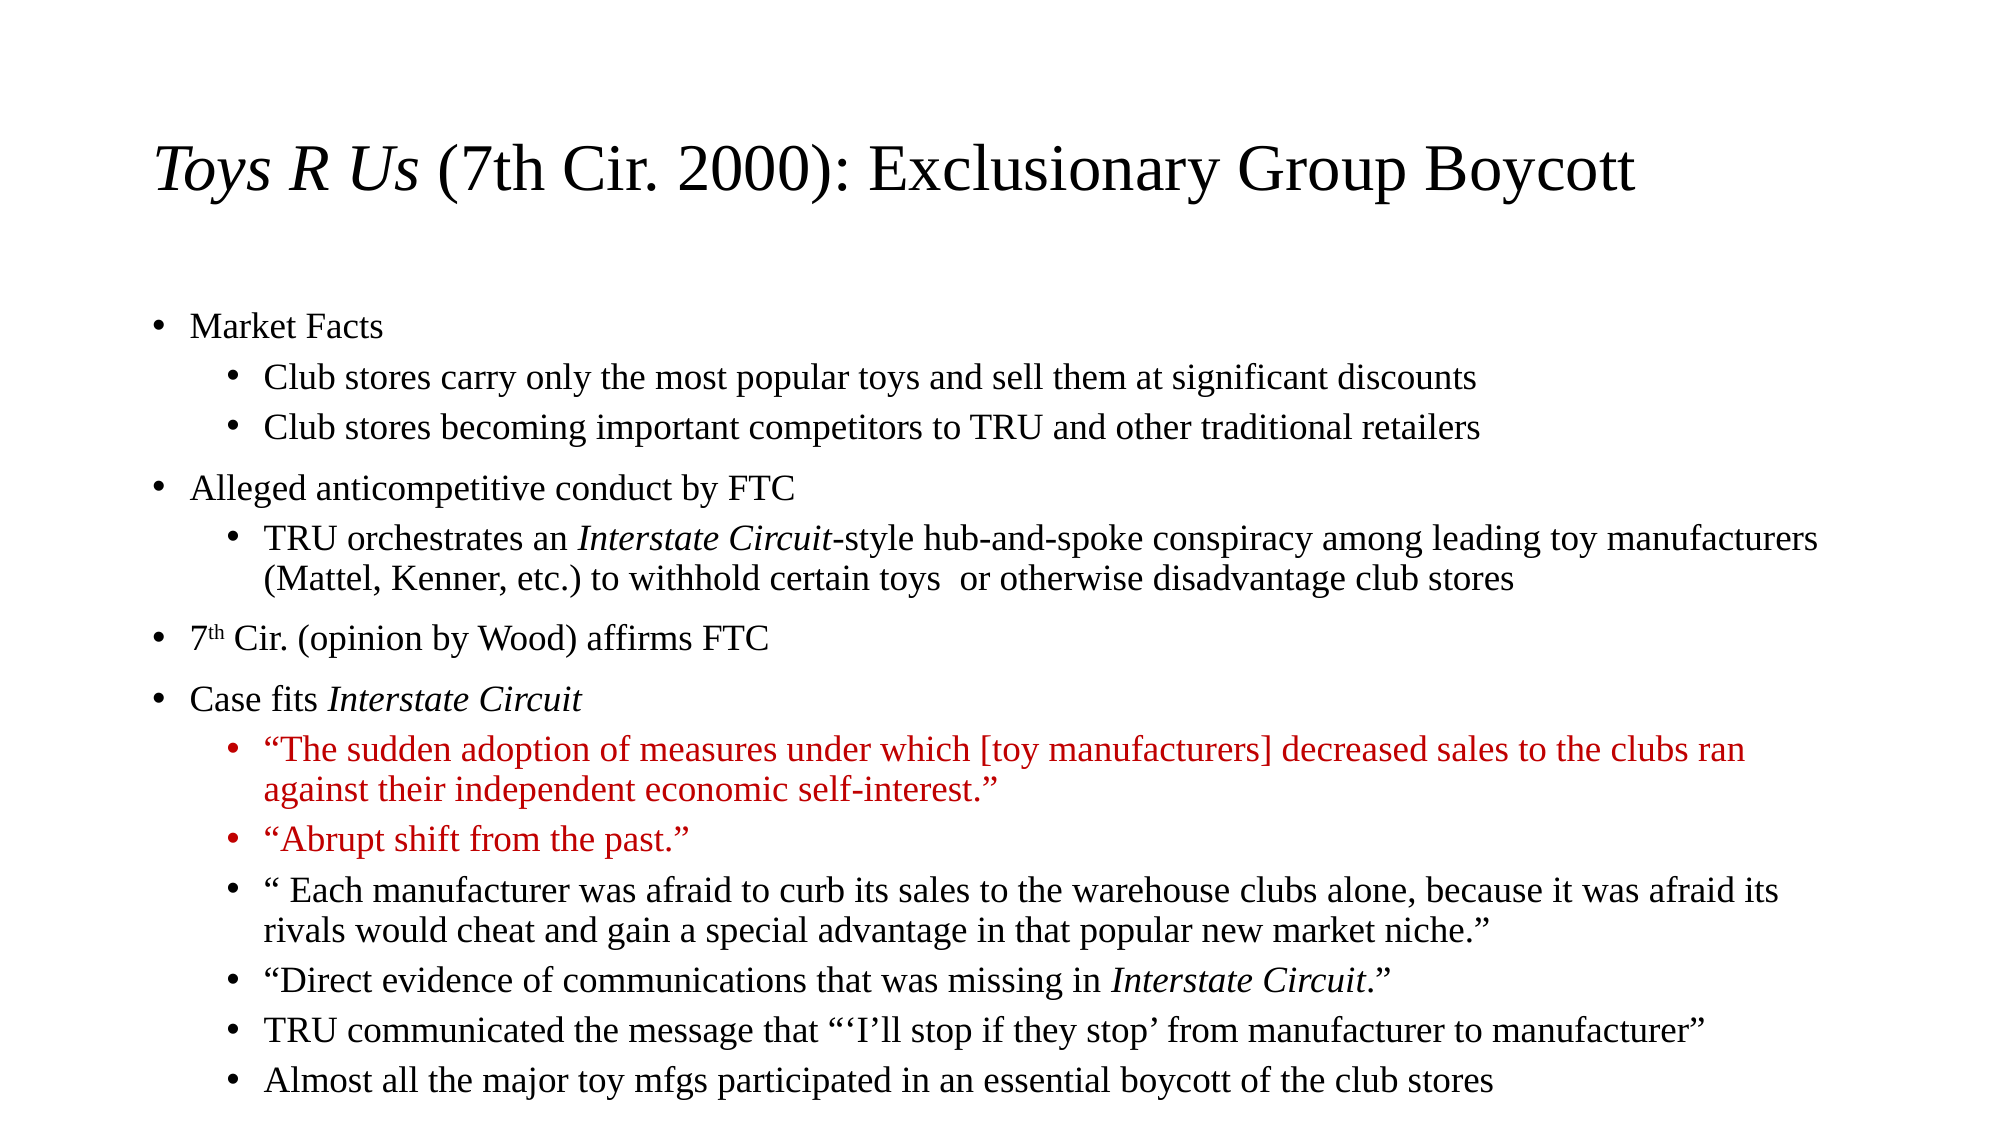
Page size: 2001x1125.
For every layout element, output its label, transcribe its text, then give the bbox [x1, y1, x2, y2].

title Toys R Us (7th Cir. 2000): Exclusionary Group Boycott [137, 59, 1863, 278]
list Market Facts Club stores carry only the most popular toys and sell them at significant discounts Club stores becoming important competitors to TRU and other traditional retailers Alleged anticompetitive conduct by FTC TRU orchestrates an Interstate Circuit-style hub-and-spoke conspiracy among leading toy manufacturers (Mattel, Kenner, etc.) to withhold certain toys or otherwise disadvantage club stores 7th Cir. (opinion by Wood) affirms FTC Case fits Interstate Circuit “The sudden adoption of measures under which [toy manufacturers] decreased sales to the clubs ran against their independent economic self-interest.” “Abrupt shift from the past.” “ Each manufacturer was afraid to curb its sales to the warehouse clubs alone, because it was afraid its rivals would cheat and gain a special advantage in that popular new market niche.” “Direct evidence of communications that was missing in Interstate Circuit.” TRU communicated the message that “‘I’ll stop if they stop’ from manufacturer to manufacturer” Almost all the major toy mfgs participated in an essential boycott of the club stores [137, 299, 1863, 1109]
